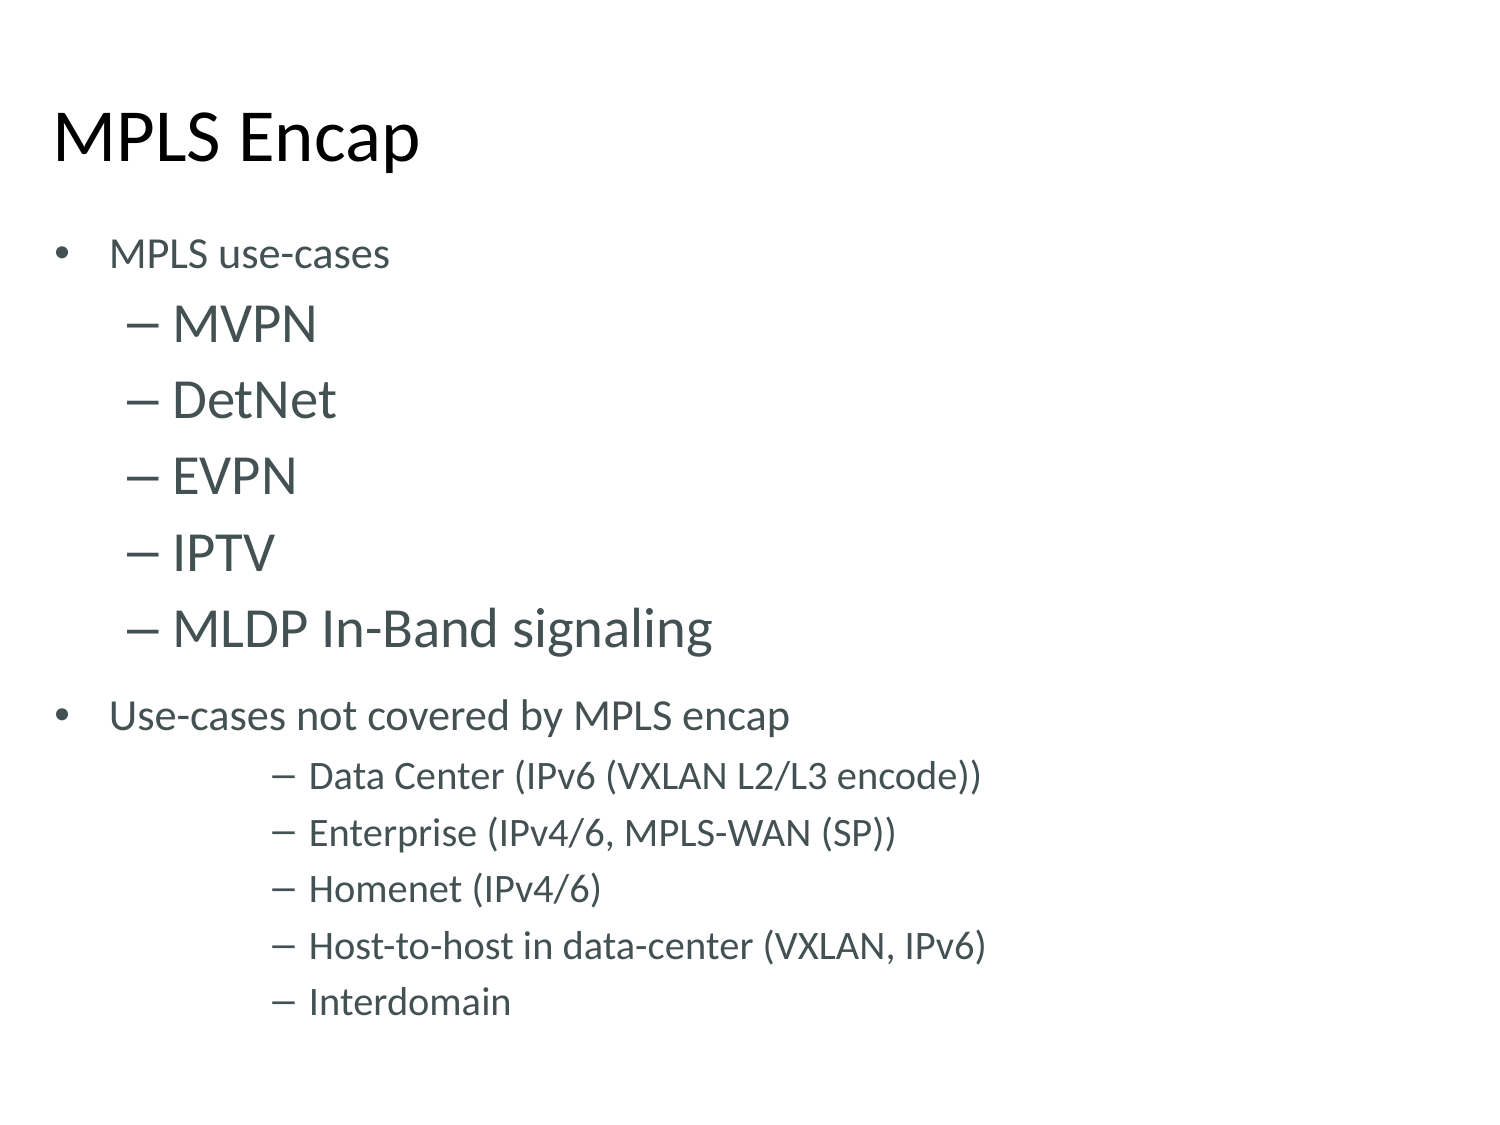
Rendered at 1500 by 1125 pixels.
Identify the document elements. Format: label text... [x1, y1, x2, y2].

title MPLS Encap [37, 70, 1447, 209]
list MPLS use-cases MVPN DetNet EVPN IPTV MLDP In-Band signaling Use-cases not covered by MPLS encap Data Center (IPv6 (VXLAN L2/L3 encode)) Enterprise (IPv4/6, MPLS-WAN (SP)) Homenet (IPv4/6) Host-to-host in data-center (VXLAN, IPv6) Interdomain [39, 220, 1447, 1035]
